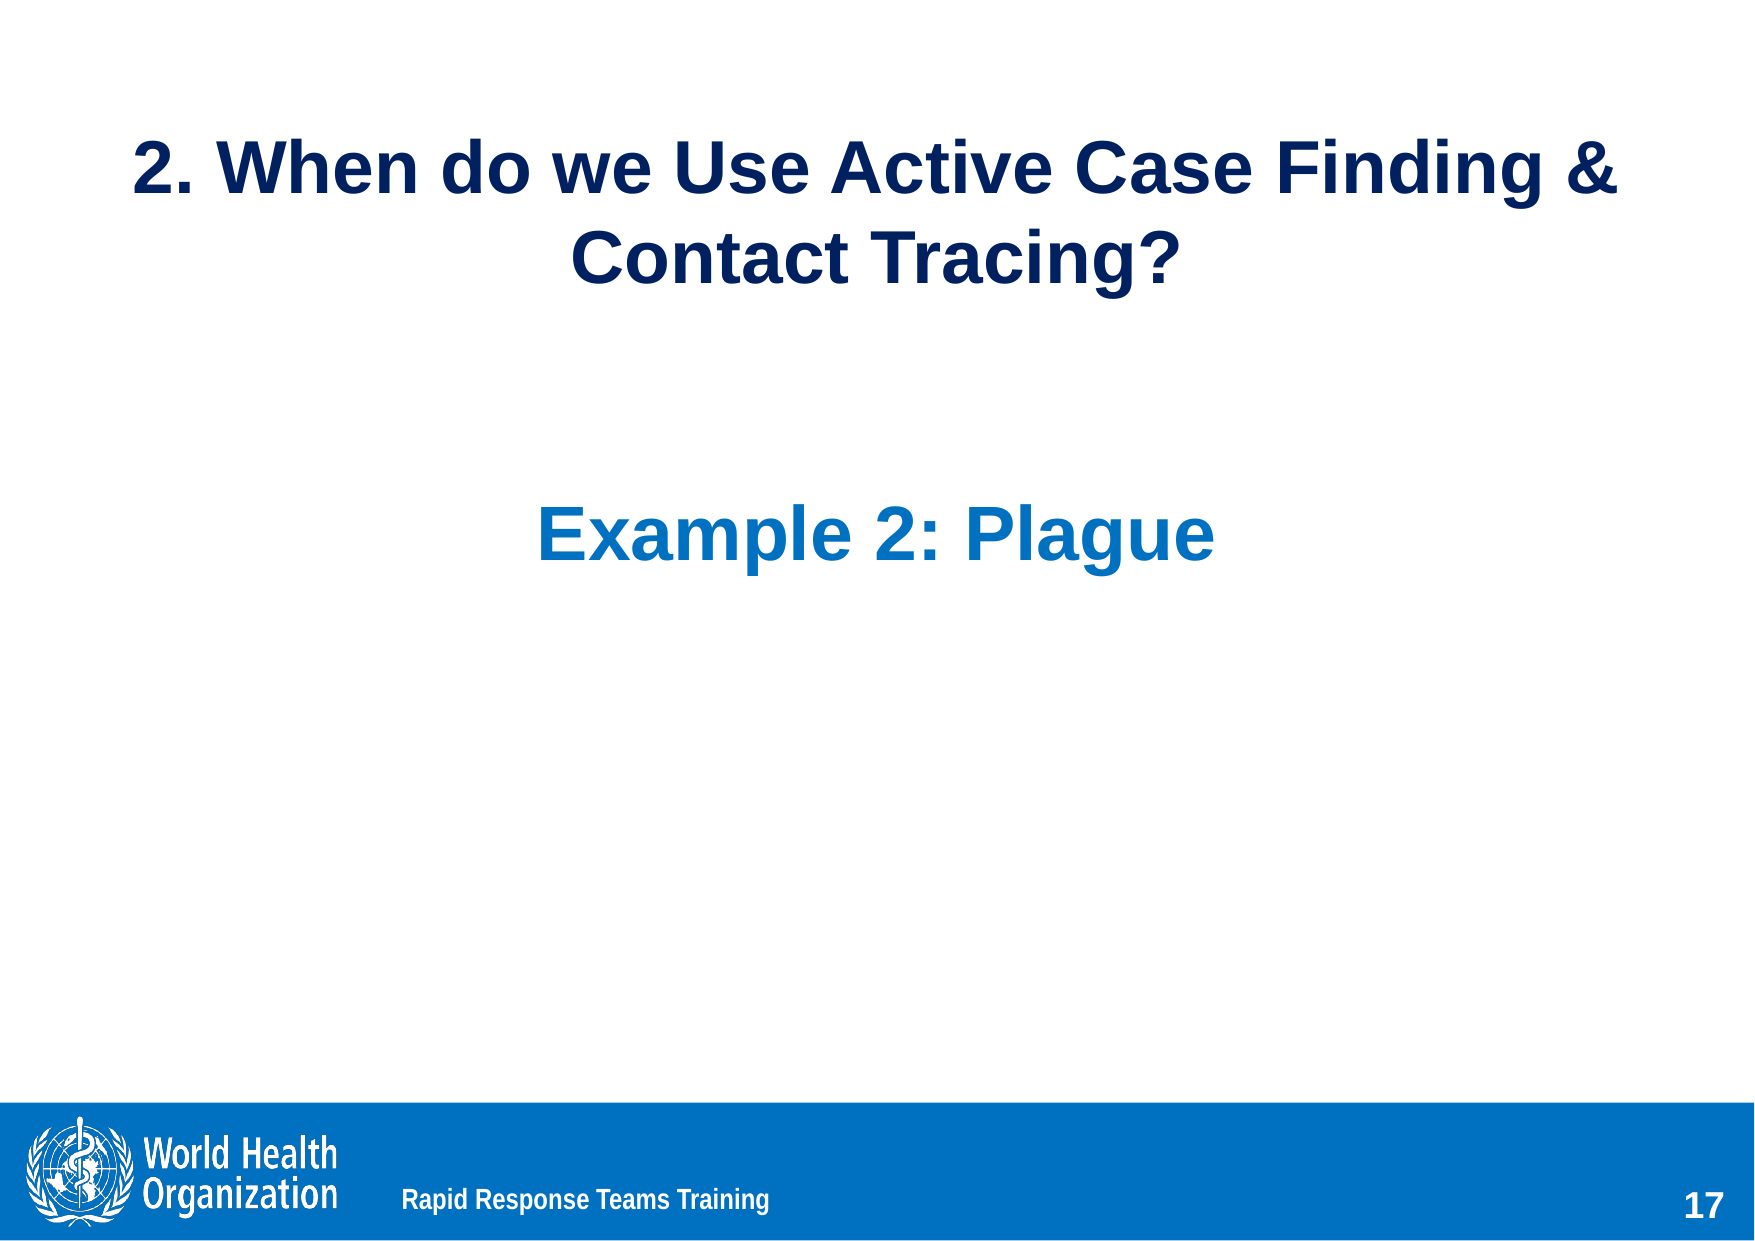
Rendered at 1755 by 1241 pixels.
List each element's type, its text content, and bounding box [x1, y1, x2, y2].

list Example 2: Plague [87, 366, 1667, 1108]
title 2. When do we Use Active Case Finding & Contact Tracing? [87, 49, 1667, 366]
picture [25, 1116, 337, 1227]
